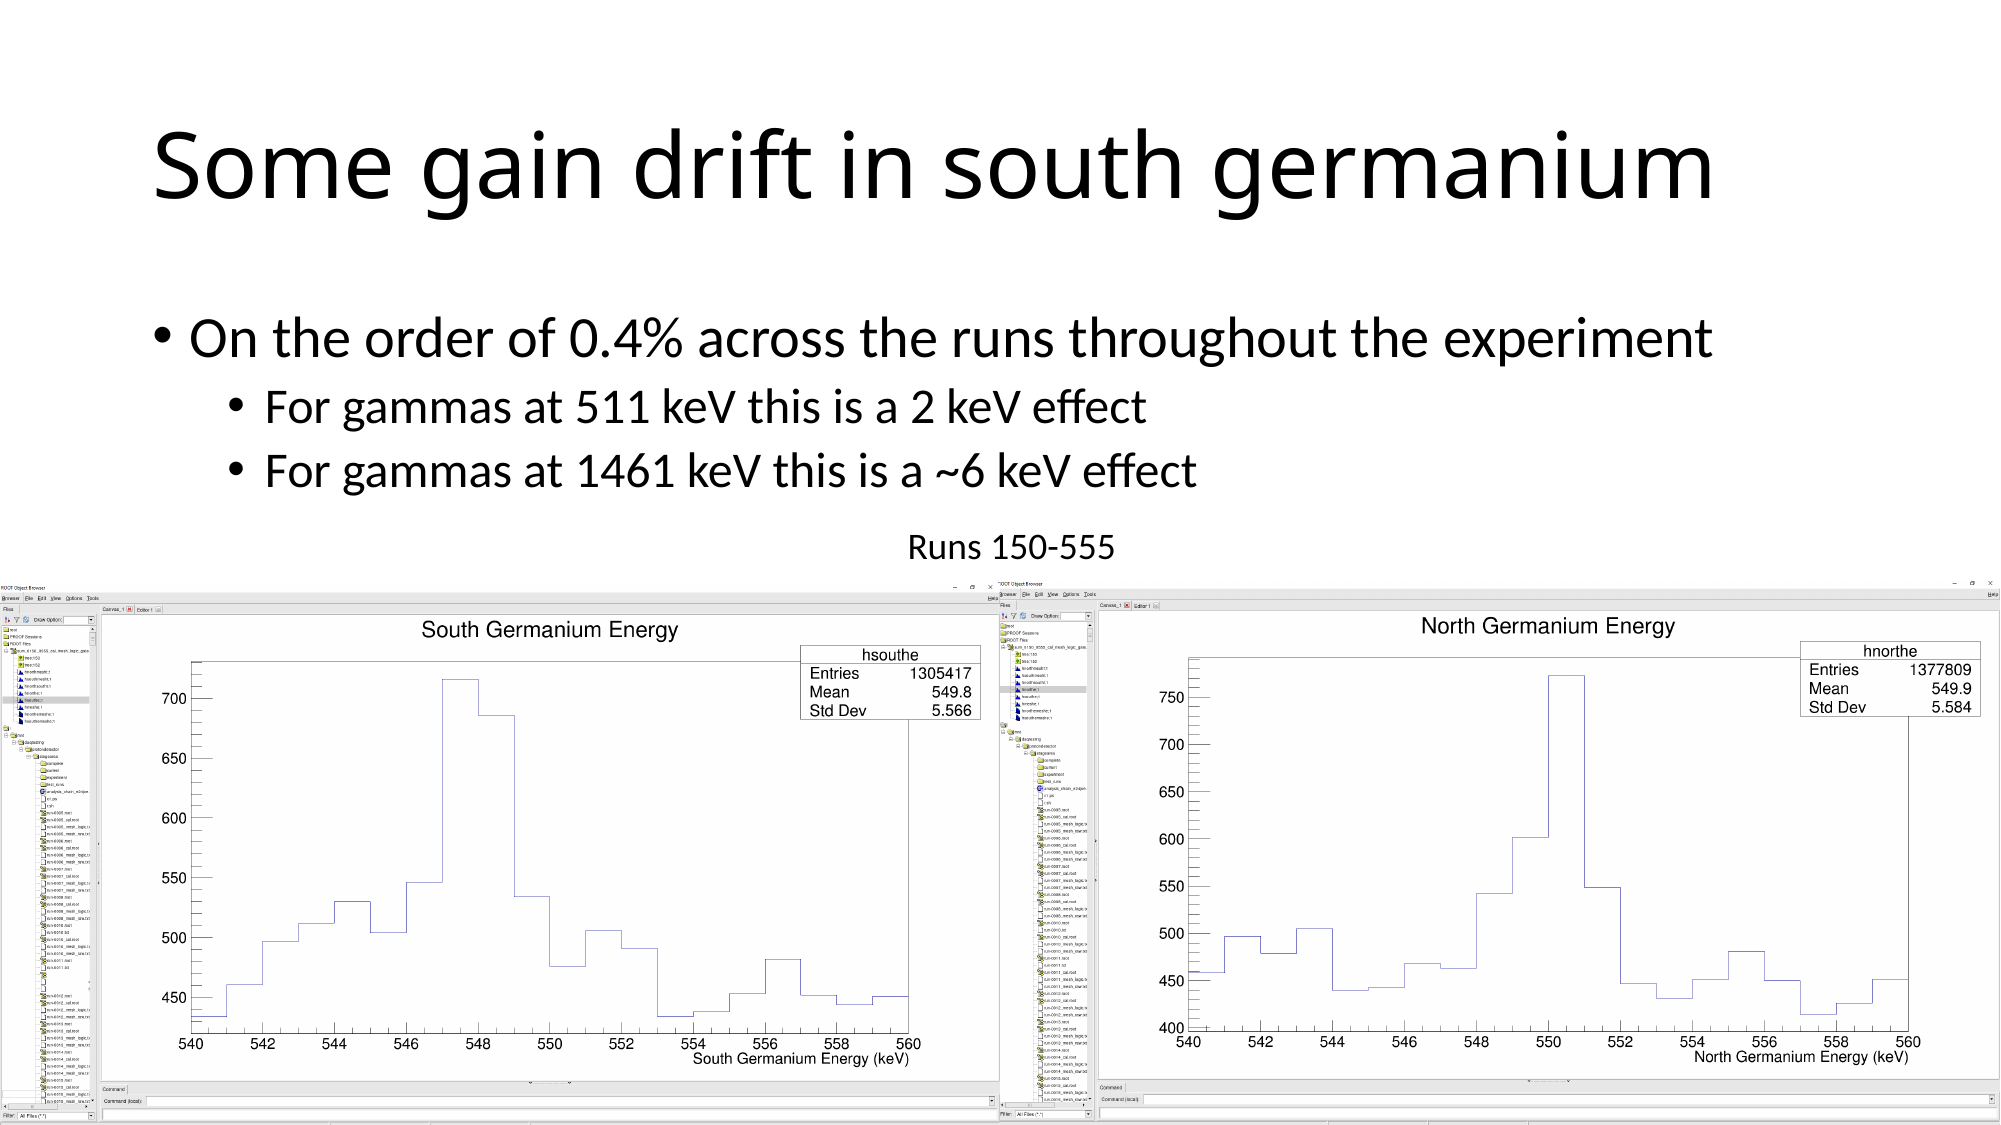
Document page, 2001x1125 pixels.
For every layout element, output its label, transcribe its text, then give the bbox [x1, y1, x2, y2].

picture [0, 579, 2000, 1125]
list On the order of 0.4% across the runs throughout the experiment For gammas at 511 keV this is a 2 keV effect For gammas at 1461 keV this is a ~6 keV effect [137, 299, 1863, 583]
title Some gain drift in south germanium [137, 59, 1863, 278]
text_box Runs 150-555 [892, 514, 1306, 575]
